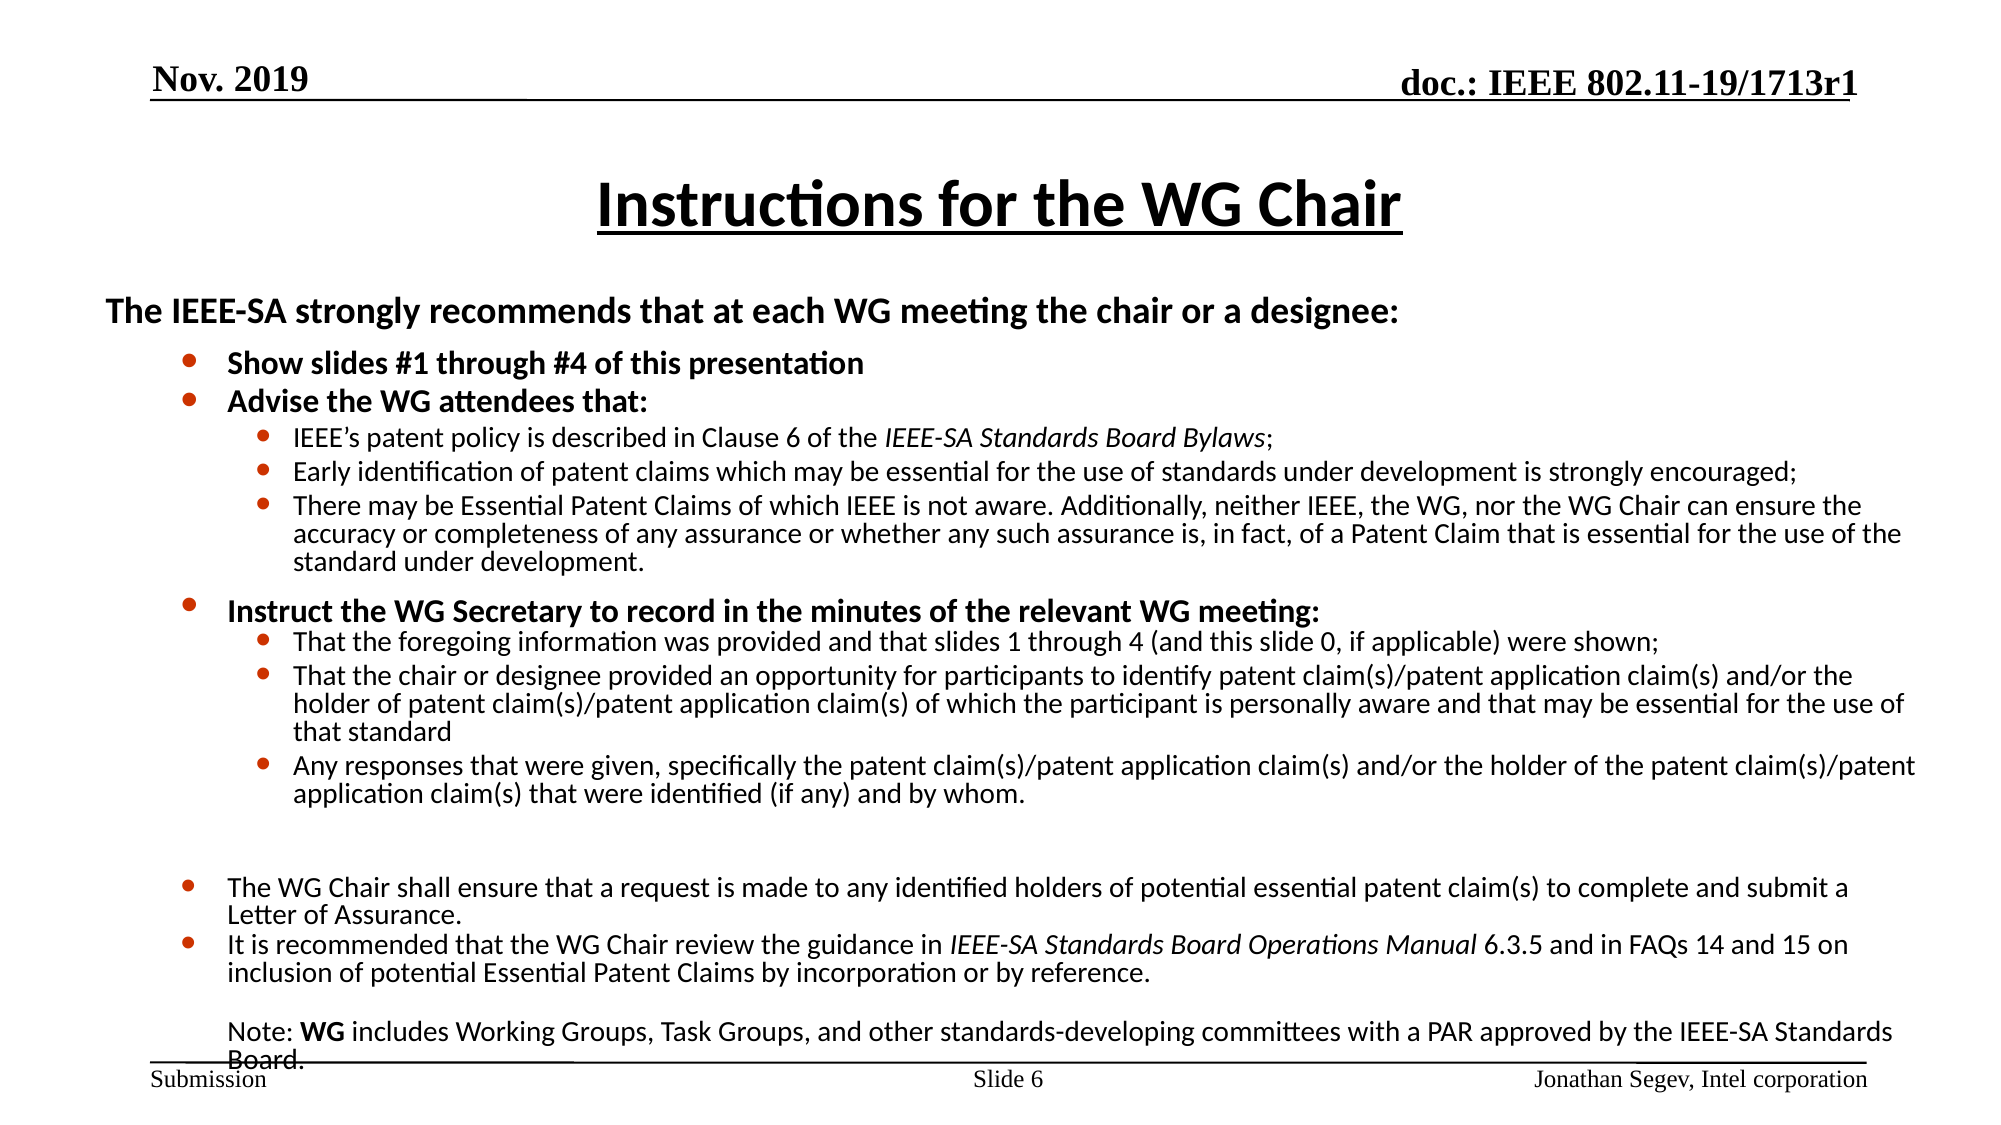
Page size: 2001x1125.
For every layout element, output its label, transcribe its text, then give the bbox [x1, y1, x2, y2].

footer Jonathan Segev, Intel corporation [1171, 1061, 1869, 1093]
list The IEEE-SA strongly recommends that at each WG meeting the chair or a designee: Show slides #1 through #4 of this presentation Advise the WG attendees that: IEEE’s patent policy is described in Clause 6 of the IEEE-SA Standards Board Bylaws; Early identification of patent claims which may be essential for the use of standards under development is strongly encouraged; There may be Essential Patent Claims of which IEEE is not aware. Additionally, neither IEEE, the WG, nor the WG Chair can ensure the accuracy or completeness of any assurance or whether any such assurance is, in fact, of a Patent Claim that is essential for the use of the standard under development. Instruct the WG Secretary to record in the minutes of the relevant WG meeting: That the foregoing information was provided and that slides 1 through 4 (and this slide 0, if applicable) were shown; That the chair or designee provided an opportunity for participants to identify patent claim(s)/patent application claim(s) and/or the holder of patent claim(s)/patent application claim(s) of which the participant is personally aware and that may be essential for the use of that standard Any responses that were given, specifically the patent claim(s)/patent application claim(s) and/or the holder of the patent claim(s)/patent application claim(s) that were identified (if any) and by whom. The WG Chair shall ensure that a request is made to any identified holders of potential essential patent claim(s) to complete and submit a Letter of Assurance. It is recommended that the WG Chair review the guidance in IEEE-SA Standards Board Operations Manual 6.3.5 and in FAQs 14 and 15 on inclusion of potential Essential Patent Claims by incorporation or by reference. Note: WG includes Working Groups, Task Groups, and other standards-developing committees with a PAR approved by the IEEE-SA Standards Board. [90, 286, 1934, 1000]
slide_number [152, 54, 563, 100]
slide_number Slide 6 [950, 1061, 1067, 1123]
title Instructions for the WG Chair [149, 112, 1850, 286]
